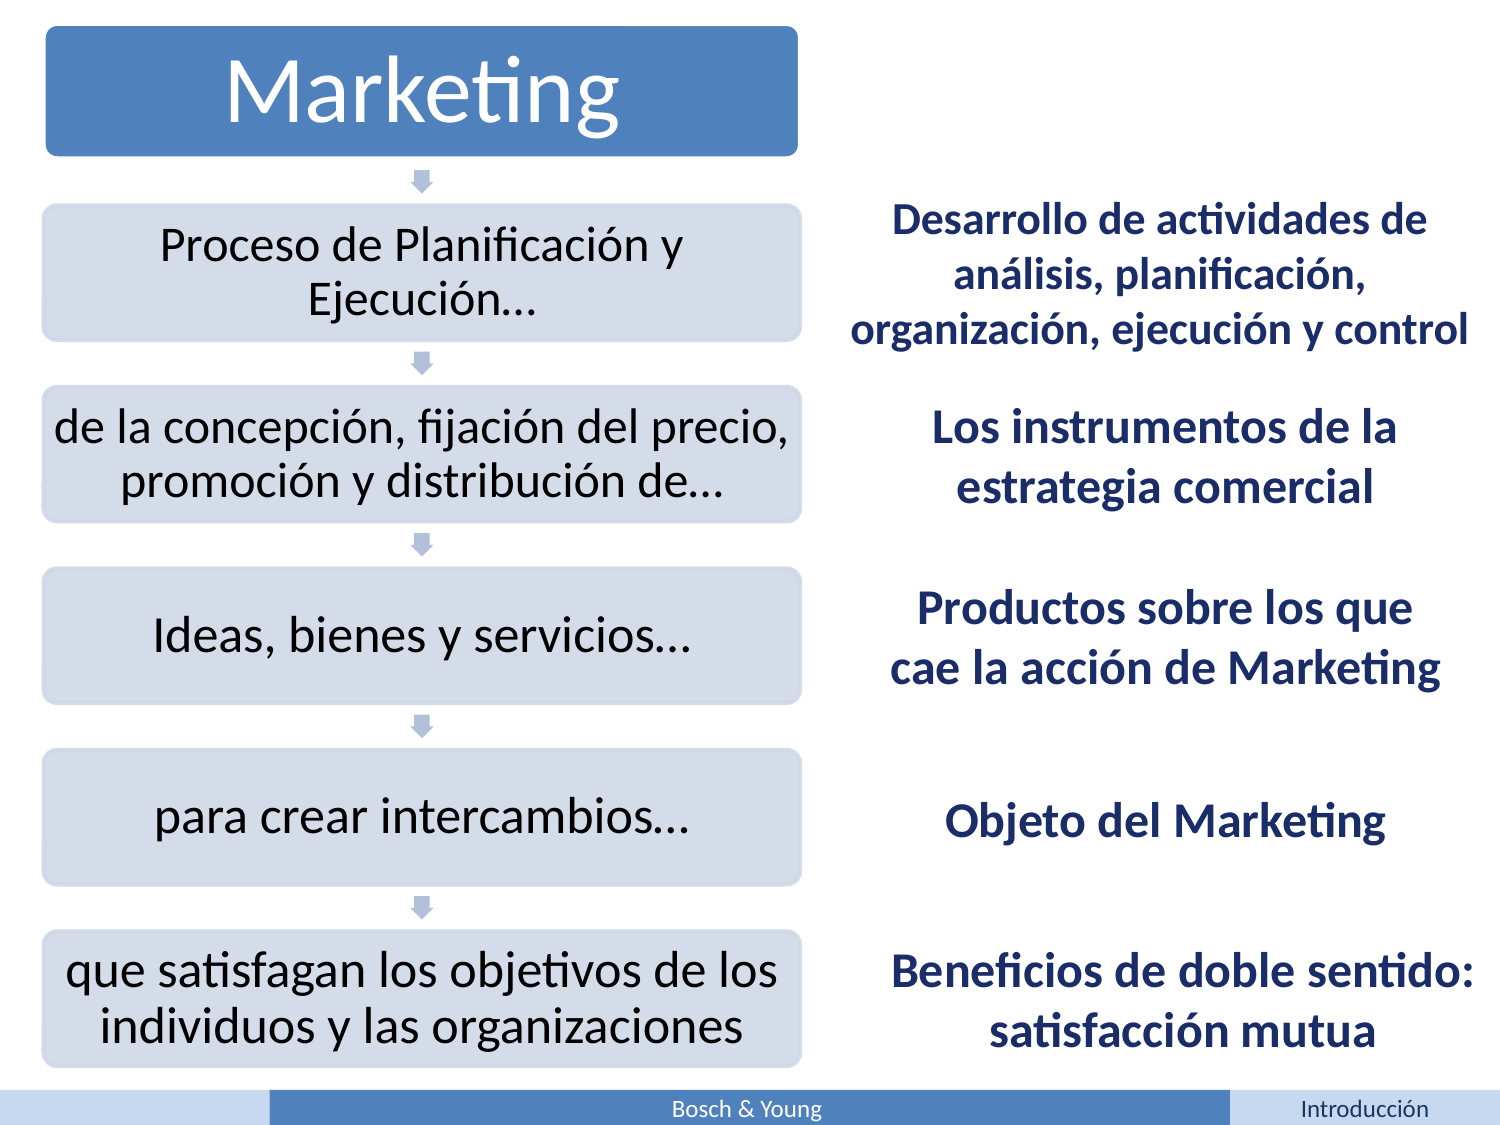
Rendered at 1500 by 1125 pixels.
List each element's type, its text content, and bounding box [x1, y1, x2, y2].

text_box Introducción [1228, 1088, 1500, 1125]
text_box Beneficios de doble sentido: satisfacción mutua [1128, 930, 1500, 1065]
text_box Desarrollo de actividades de análisis, planificación, organización, ejecución y control [1128, 181, 1489, 362]
text_box [0, 1088, 272, 1125]
text_box Bosch & Young [272, 1088, 1228, 1125]
text_box Productos sobre los que cae la acción de Marketing [1128, 566, 1465, 702]
text_box Los instrumentos de la estrategia comercial [1128, 386, 1465, 522]
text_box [0, 23, 1126, 1067]
text_box Objeto del Marketing [1128, 779, 1465, 855]
